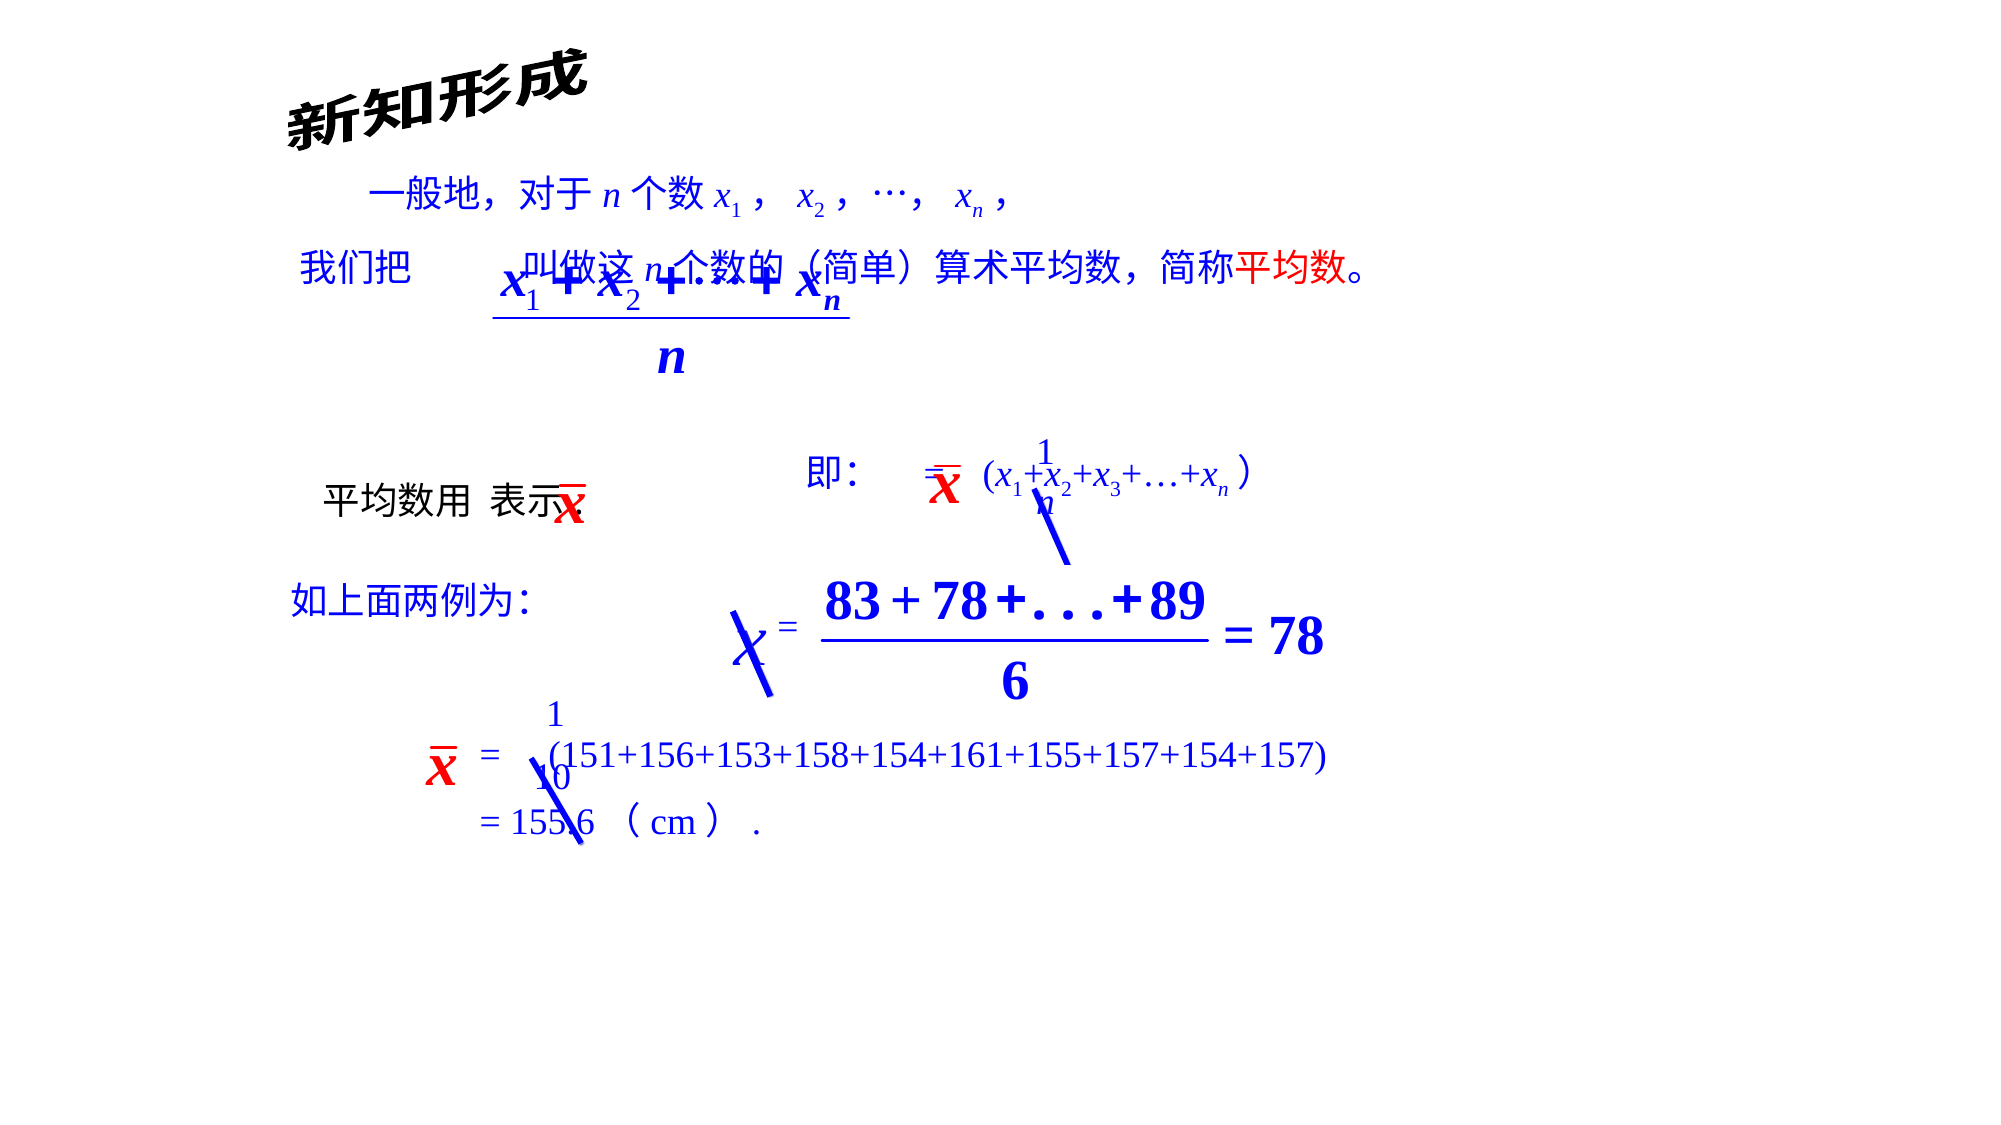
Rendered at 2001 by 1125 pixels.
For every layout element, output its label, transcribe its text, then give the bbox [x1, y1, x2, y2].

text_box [718, 565, 1332, 681]
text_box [413, 734, 469, 798]
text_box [542, 472, 598, 536]
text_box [464, 681, 1715, 850]
text_box 一般地，对于n个数x1，x2，…，xn， 我们把 叫做这n个数的（简单）算术平均数，简称平均数。 [285, 137, 1727, 297]
text_box 平均数用 表示. [262, 456, 796, 532]
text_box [917, 453, 973, 517]
text_box 如上面两例为： [275, 569, 568, 629]
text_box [796, 419, 1285, 565]
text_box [484, 242, 860, 386]
